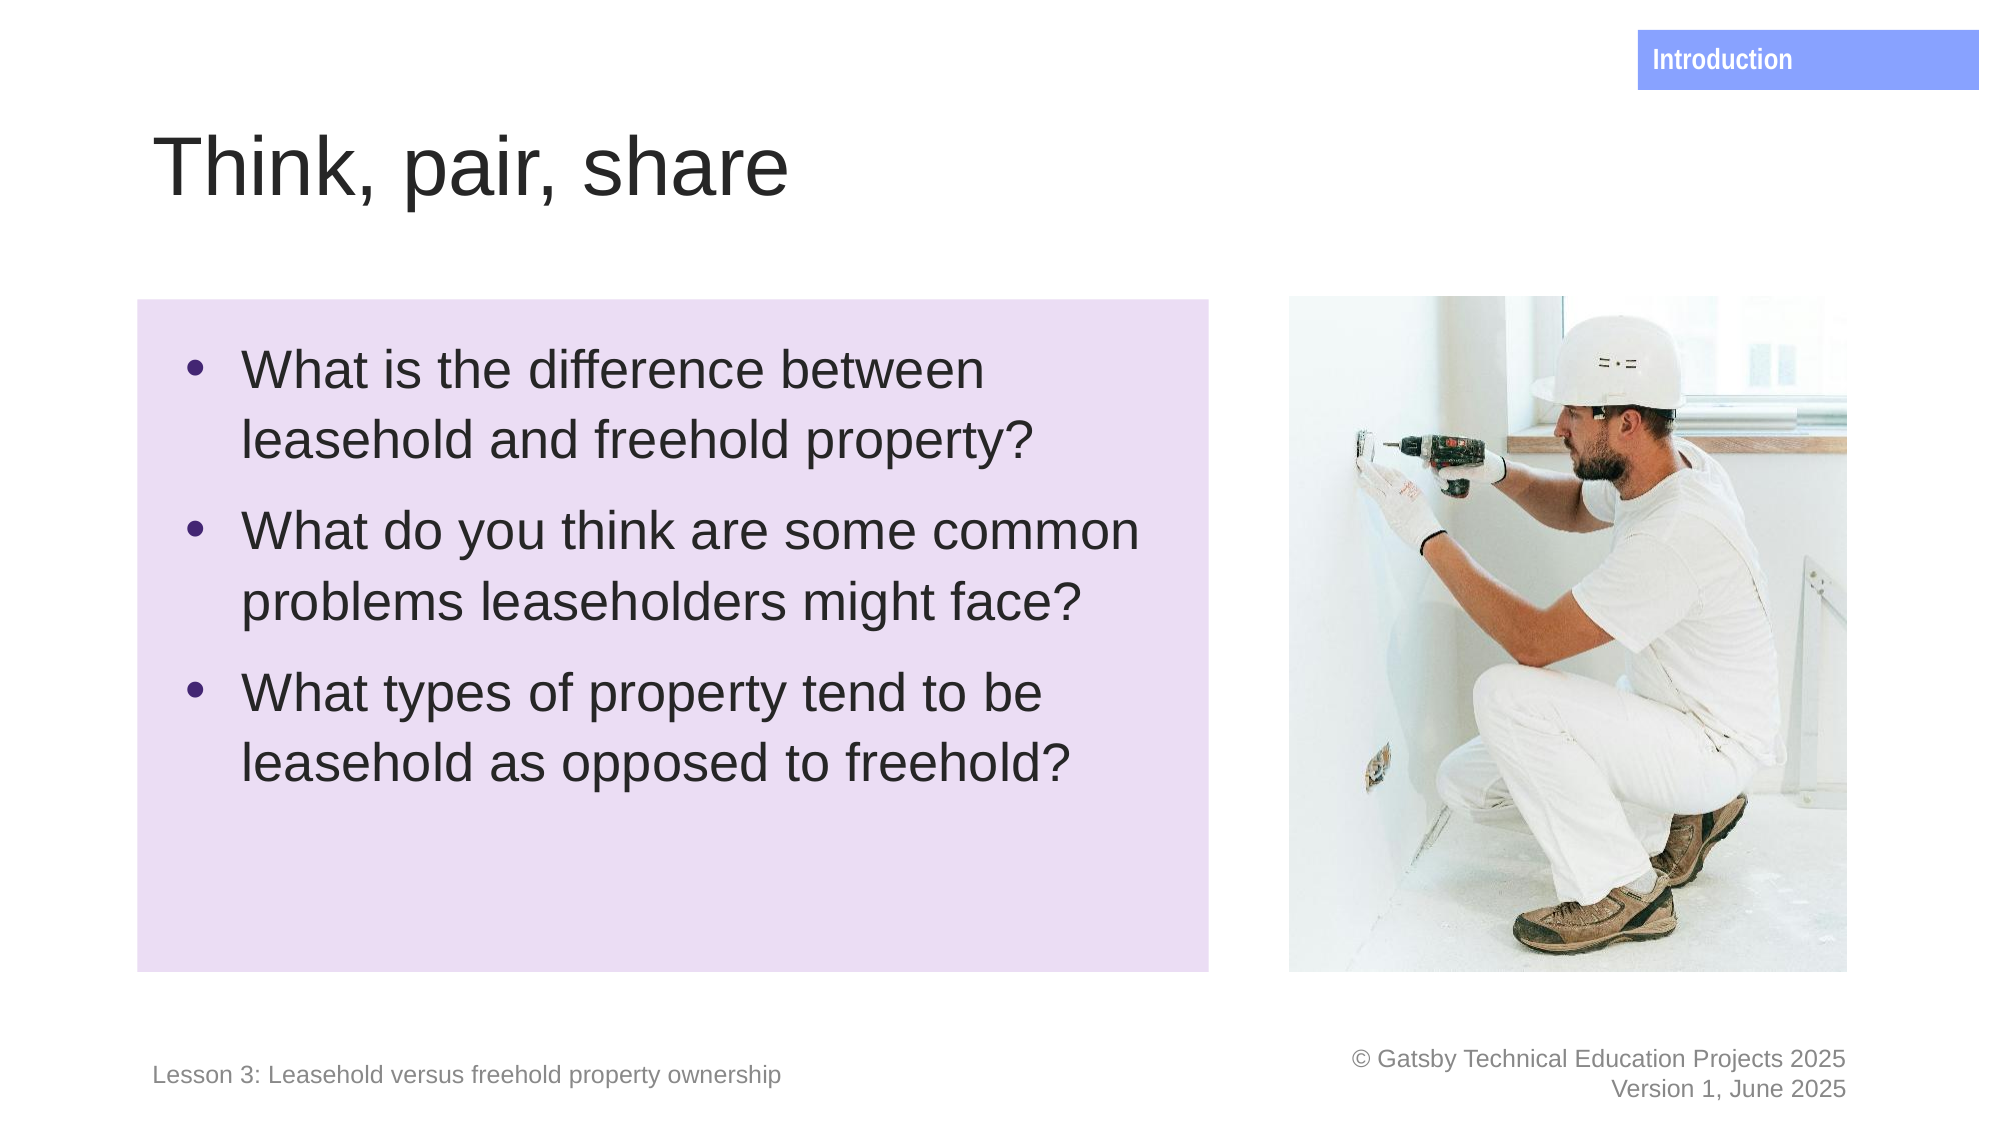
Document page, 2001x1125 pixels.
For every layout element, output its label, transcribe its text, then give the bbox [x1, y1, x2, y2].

list Introduction [1637, 29, 1979, 90]
list Lesson 3: Leasehold versus freehold property ownership [137, 1042, 829, 1103]
text_box What is the difference between leasehold and freehold property? What do you think are some common problems leaseholders might face? What types of property tend to be leasehold as opposed to freehold? [137, 299, 1209, 972]
picture [1289, 296, 1848, 973]
title Think, pair, share [137, 59, 1863, 278]
